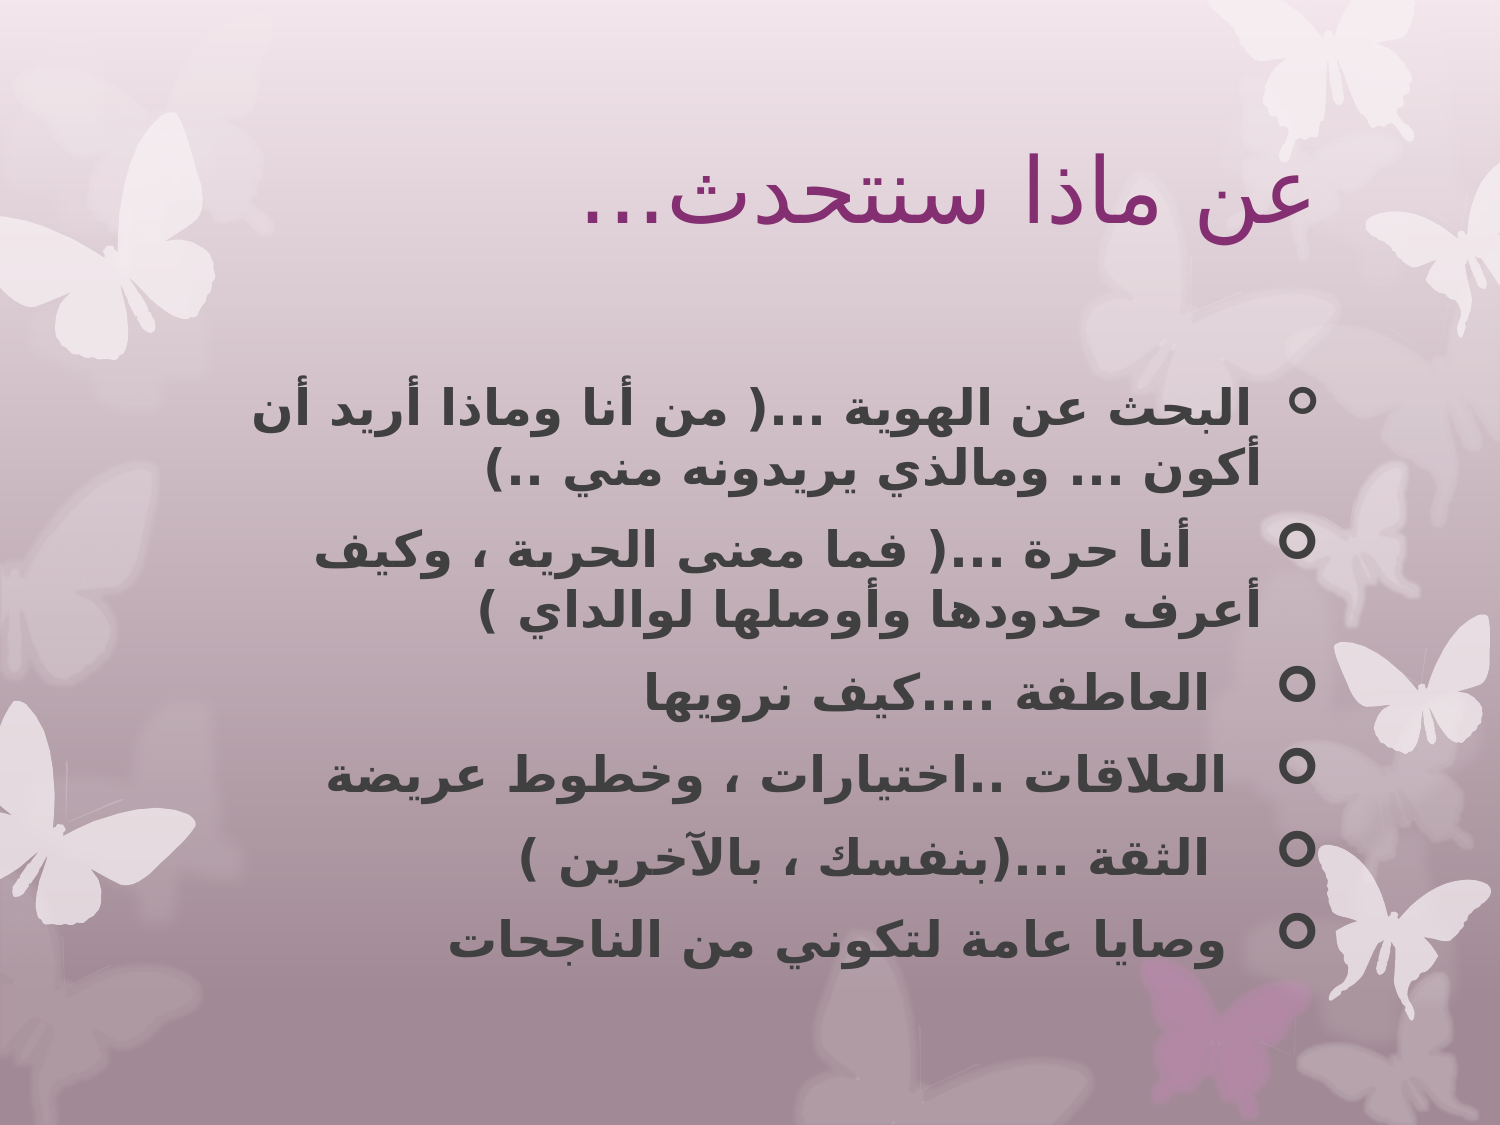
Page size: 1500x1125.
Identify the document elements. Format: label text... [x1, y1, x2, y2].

title عن ماذا سنتحدث... [165, 110, 1335, 263]
list البحث عن الهوية ...( من أنا وماذا أريد أن أكون ... ومالذي يريدونه مني ..) أنا حرة ...( فما معنى الحرية ، وكيف أعرف حدودها وأوصلها لوالداي ) العاطفة ....كيف نرويها العلاقات ..اختيارات ، وخطوط عريضة الثقة ...(بنفسك ، بالآخرين ) وصايا عامة لتكوني من الناجحات [165, 296, 1335, 1047]
